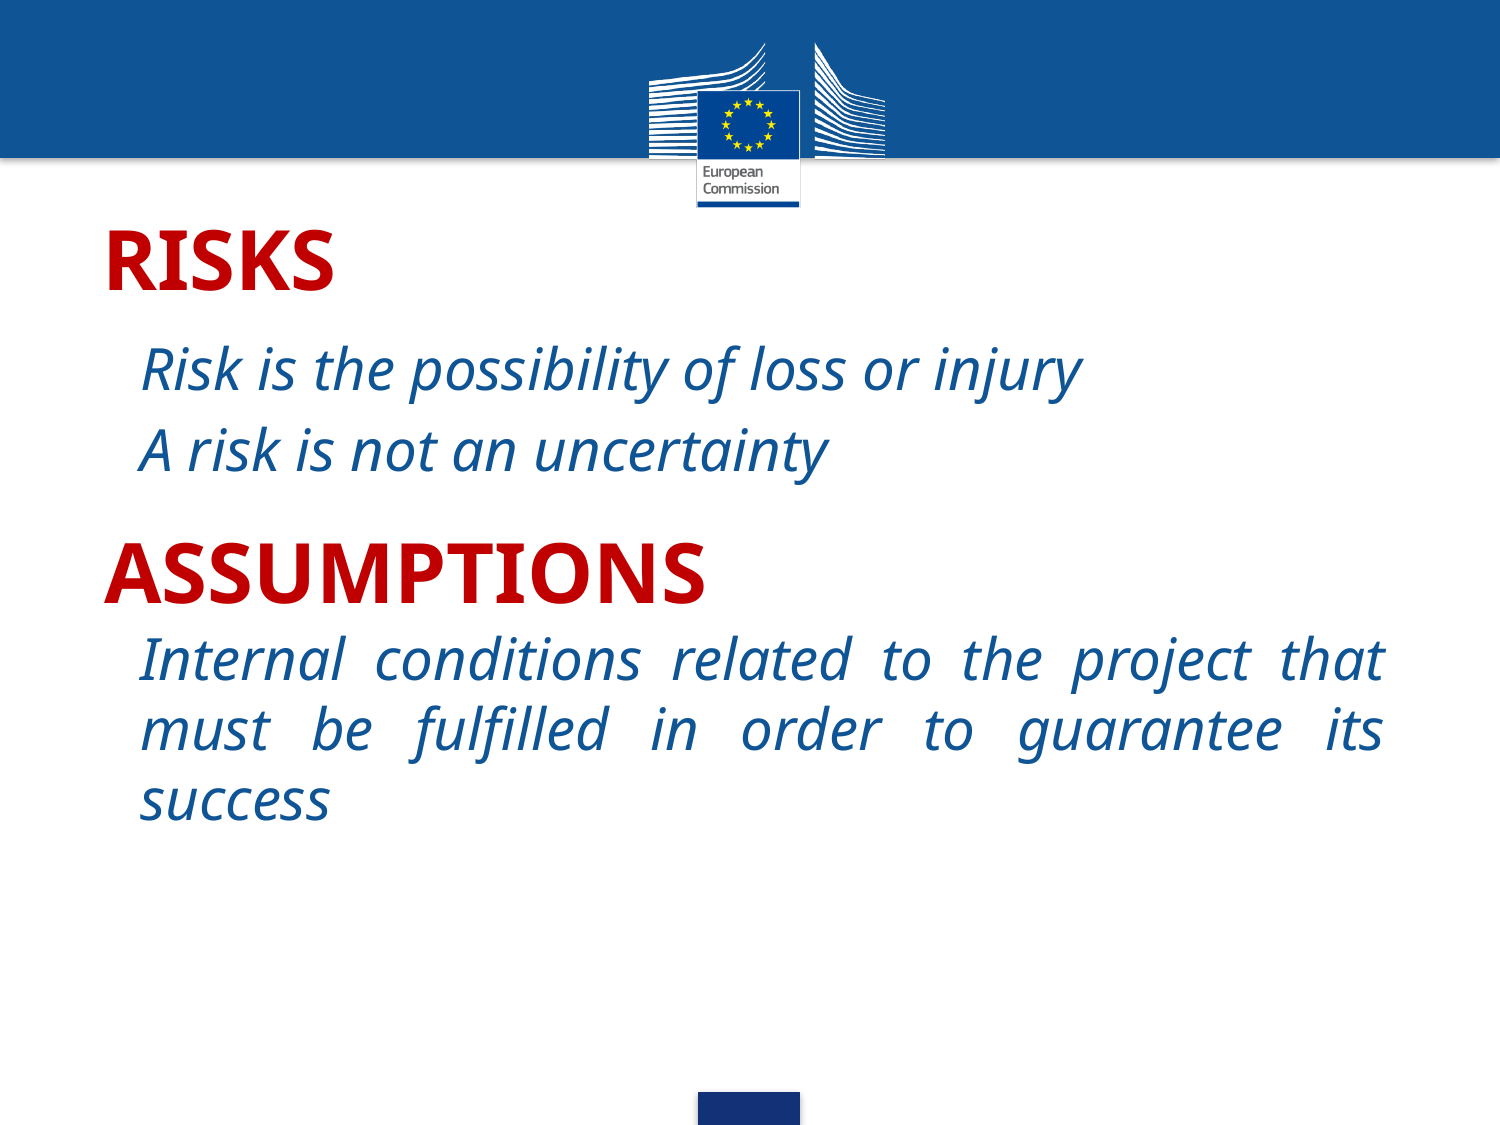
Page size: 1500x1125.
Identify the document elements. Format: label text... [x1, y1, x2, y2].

title Assumptions [89, 512, 1365, 625]
picture [649, 42, 885, 200]
list Internal conditions related to the project that must be fulfilled in order to guarantee its success [125, 675, 1400, 922]
text_box Risk is the possibility of loss or injury A risk is not an uncertainty [124, 324, 1400, 492]
text_box Risks [87, 200, 1363, 313]
